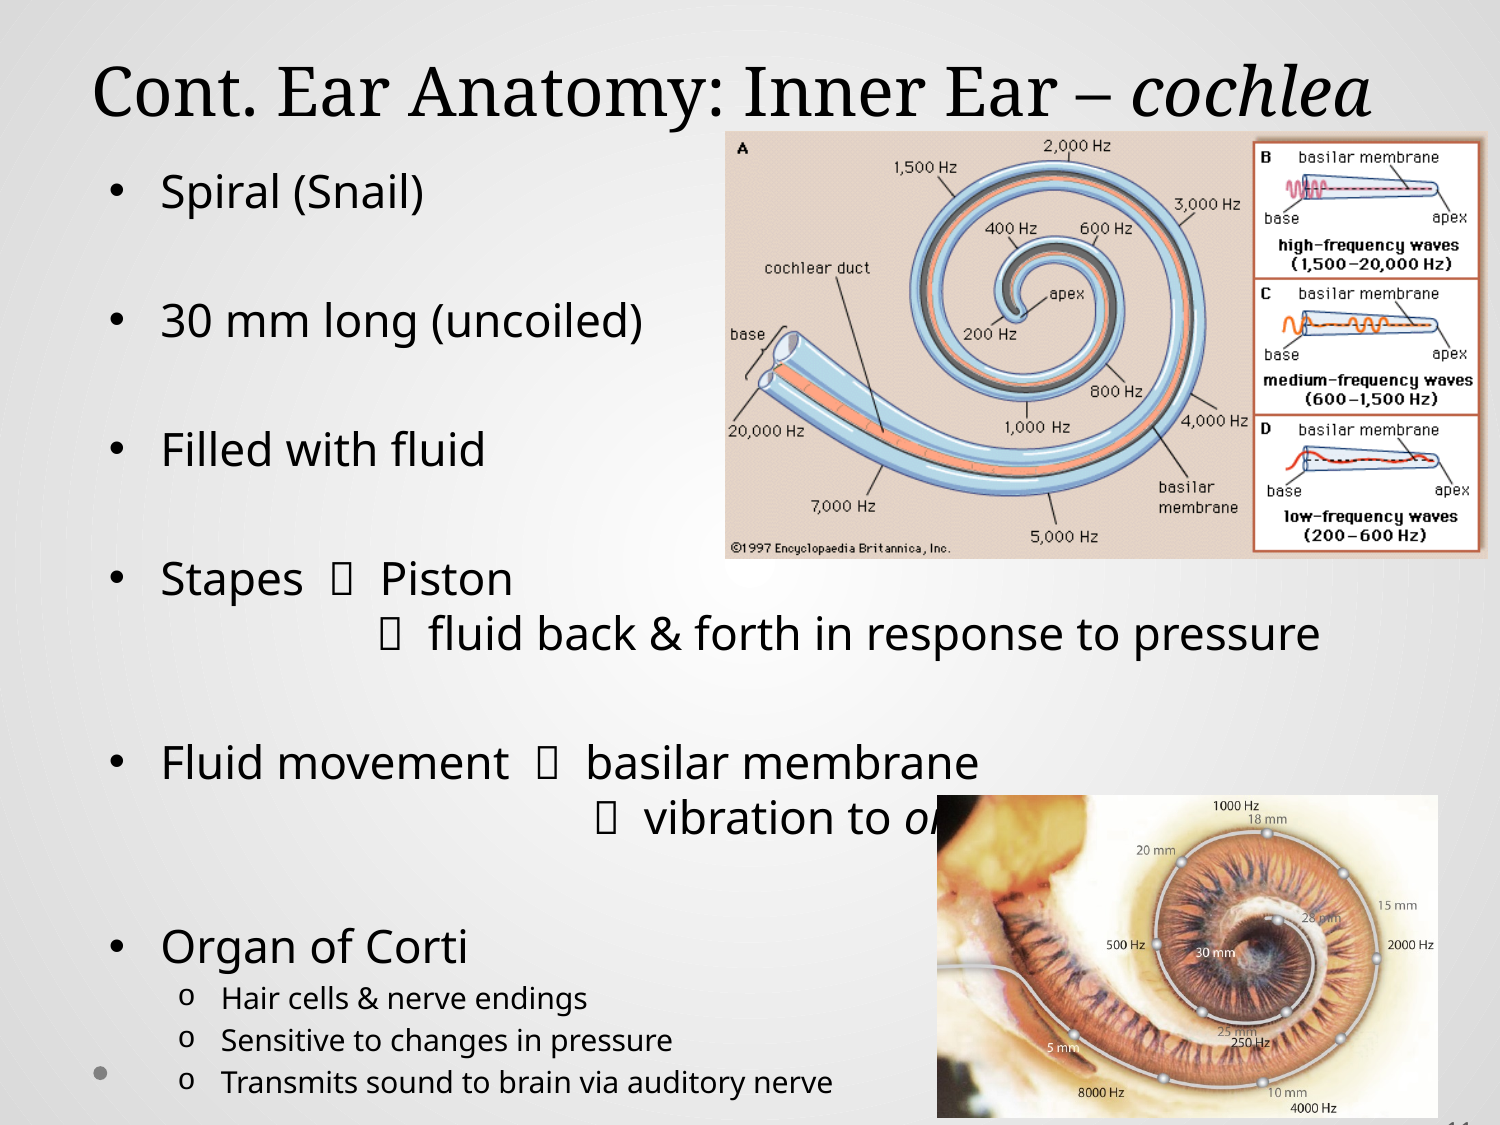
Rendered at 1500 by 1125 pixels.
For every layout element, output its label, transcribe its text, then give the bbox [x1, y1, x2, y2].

title Cont. Ear Anatomy: Inner Ear – cochlea [75, 12, 1425, 138]
picture [937, 795, 1438, 1118]
picture [724, 131, 1488, 559]
text_box Spiral (Snail) 30 mm long (uncoiled) Filled with fluid Stapes  Piston  fluid back & forth in response to pressure Fluid movement  basilar membrane  vibration to organ of Corti Organ of Corti Hair cells & nerve endings Sensitive to changes in pressure Transmits sound to brain via auditory nerve [93, 120, 1500, 1113]
